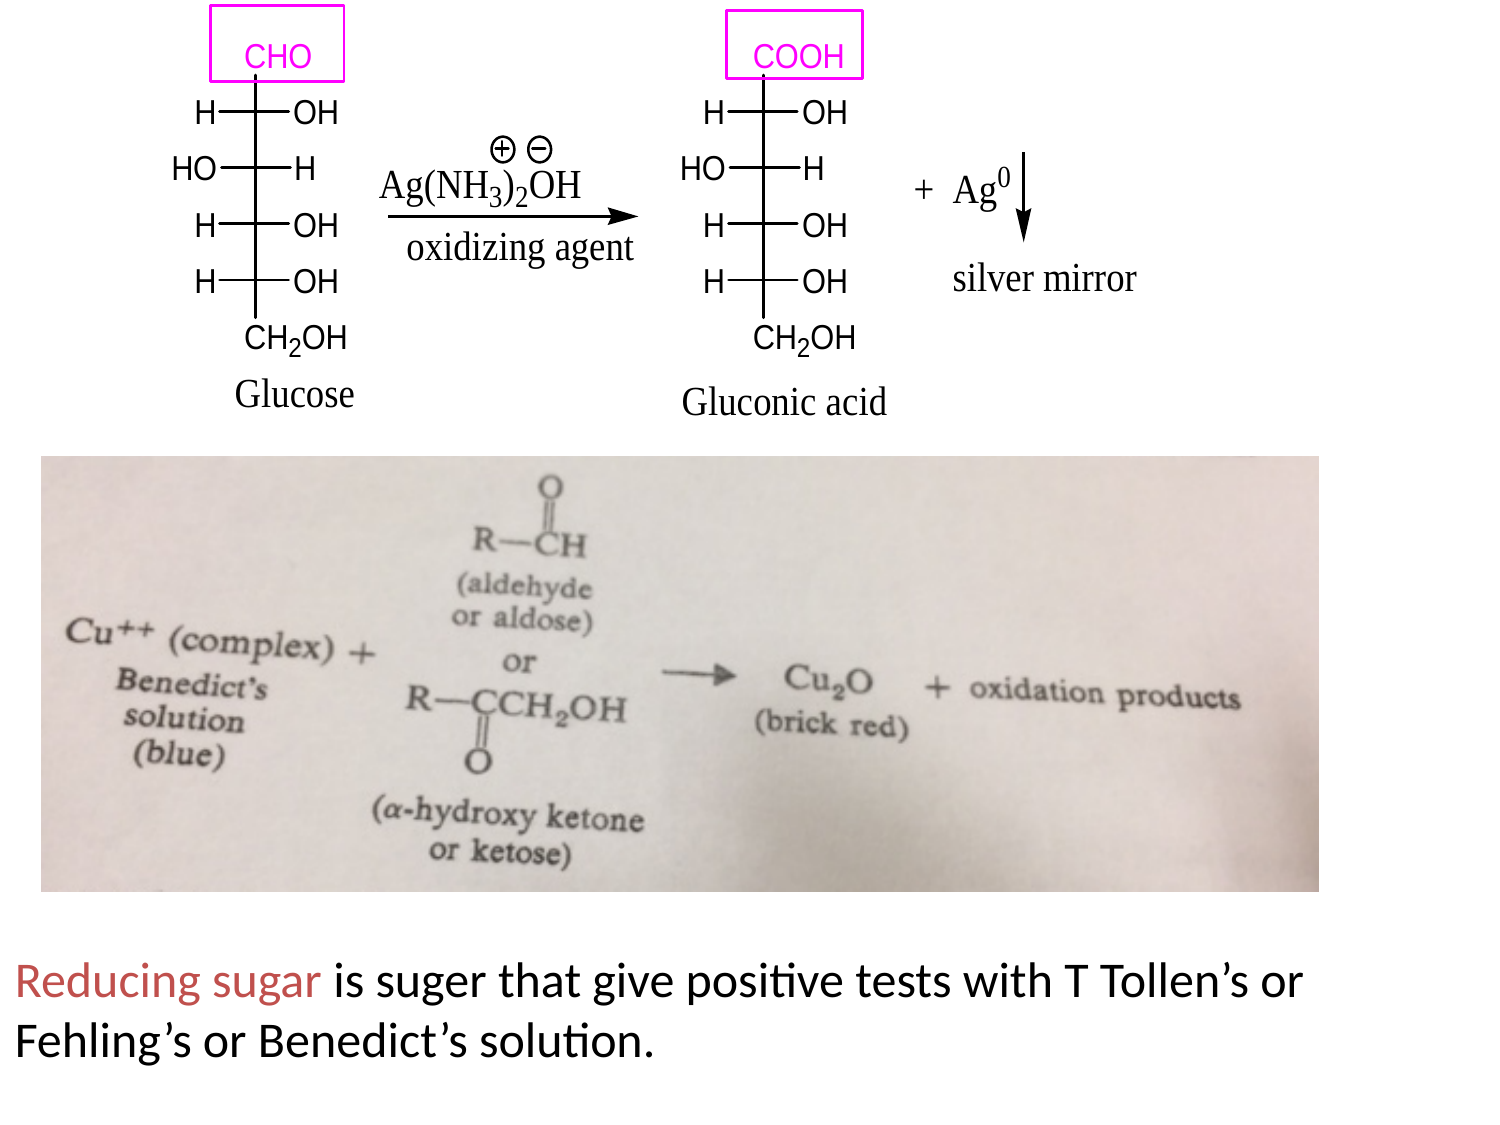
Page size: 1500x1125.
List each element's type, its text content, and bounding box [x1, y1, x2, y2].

text_box Reducing sugar is suger that give positive tests with T Tollen’s or Fehling’s or Benedict’s solution. [0, 940, 1465, 1076]
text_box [170, 0, 1137, 426]
picture [40, 455, 1319, 892]
